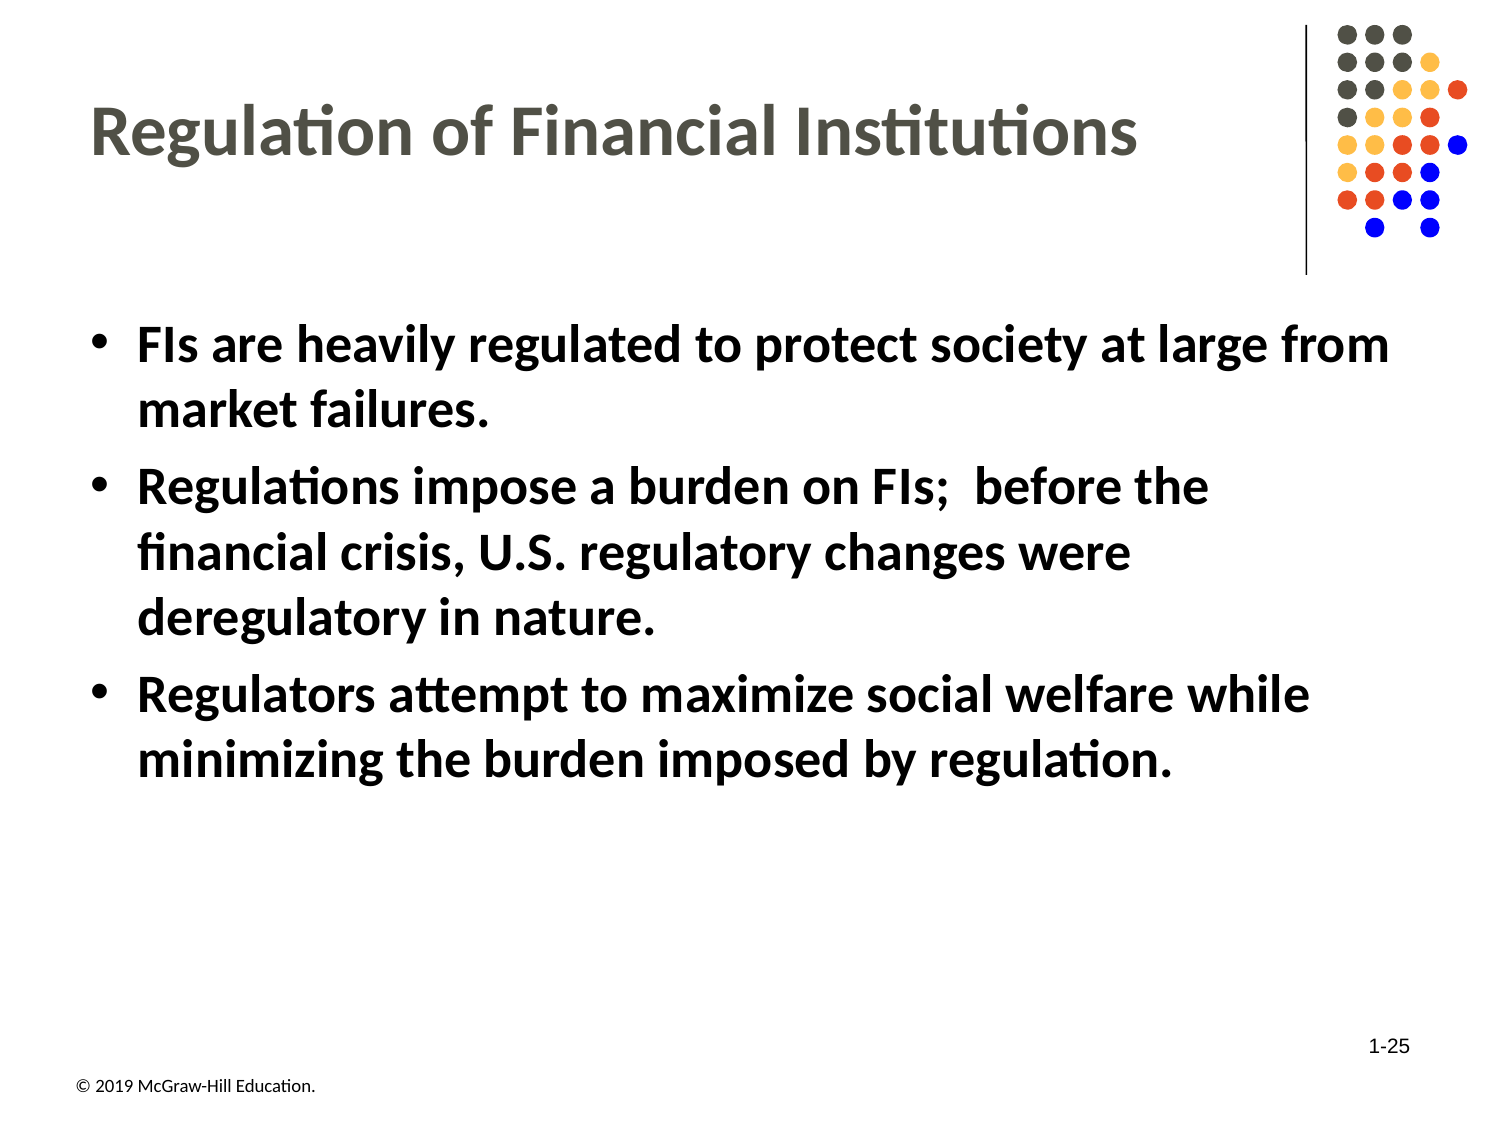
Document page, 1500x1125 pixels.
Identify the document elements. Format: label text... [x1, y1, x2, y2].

title Regulation of Financial Institutions [75, 66, 1295, 187]
list FIs are heavily regulated to protect society at large from market failures. Regulations impose a burden on F I s; before the financial crisis, U.S. regulatory changes were deregulatory in nature. Regulators attempt to maximize social welfare while minimizing the burden imposed by regulation. [75, 301, 1425, 883]
slide_number 1-25 [1074, 1025, 1425, 1100]
